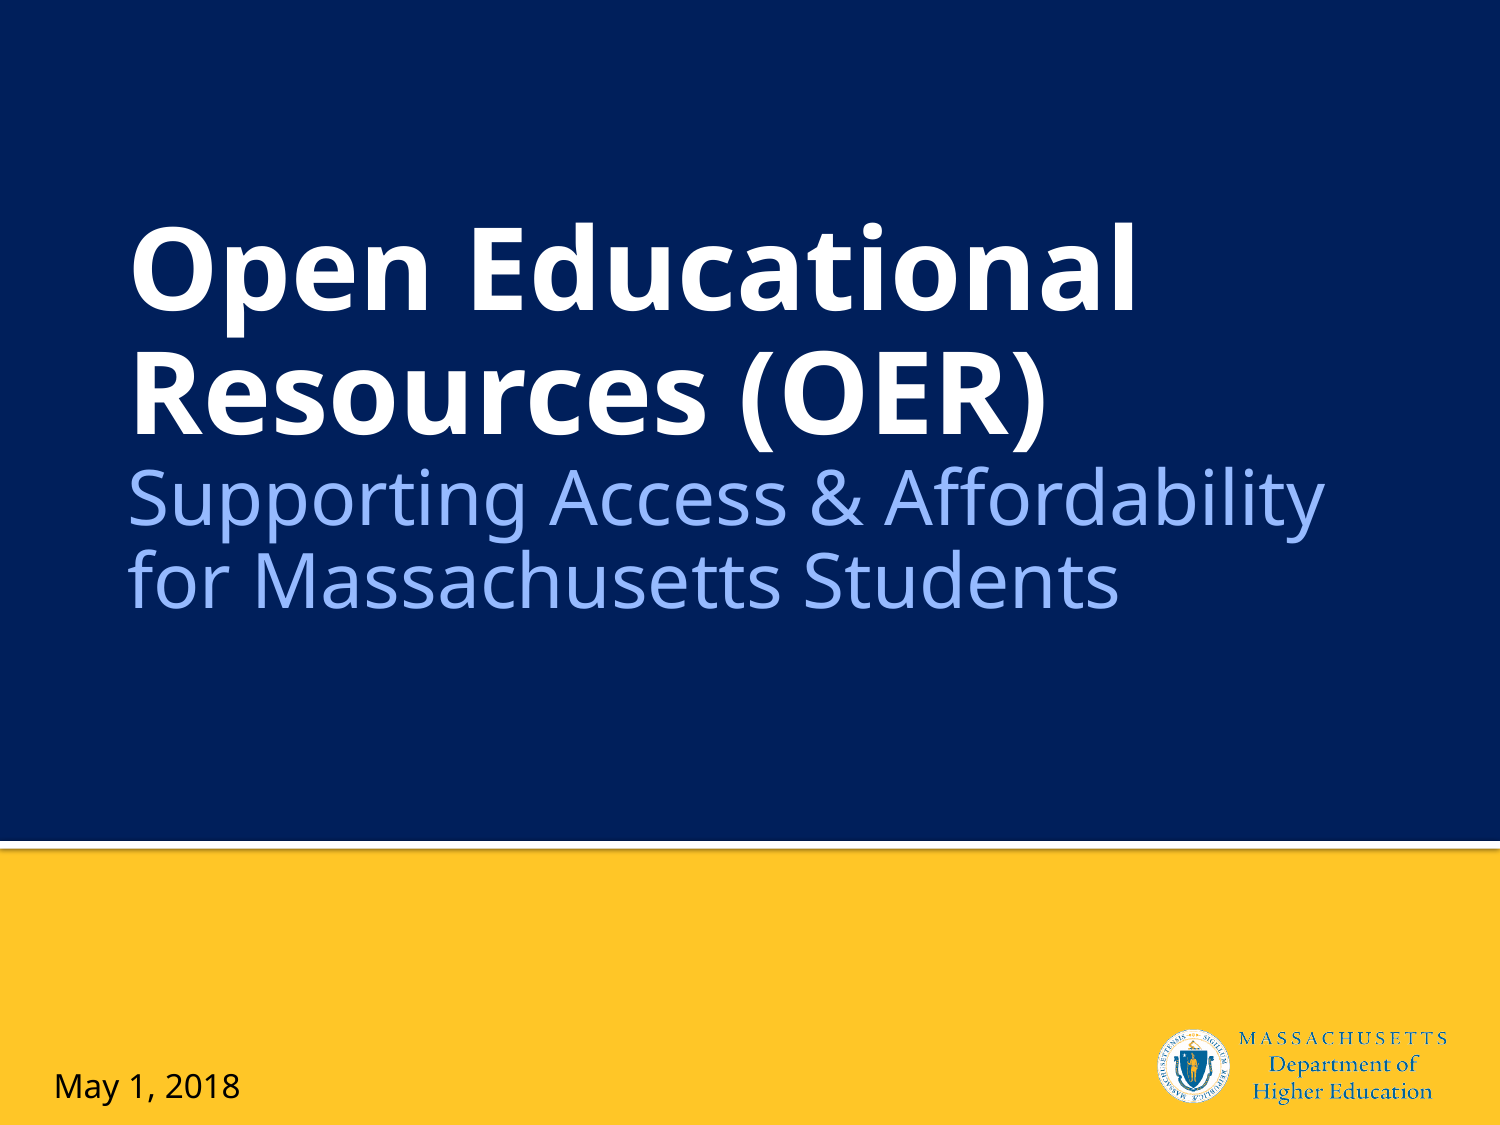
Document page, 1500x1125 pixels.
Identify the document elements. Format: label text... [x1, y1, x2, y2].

picture [1150, 1024, 1463, 1108]
list May 1, 2018 [24, 991, 1013, 1113]
title Open Educational Resources (OER) Supporting Access & Affordability for Massachusetts Students [112, 162, 1388, 626]
